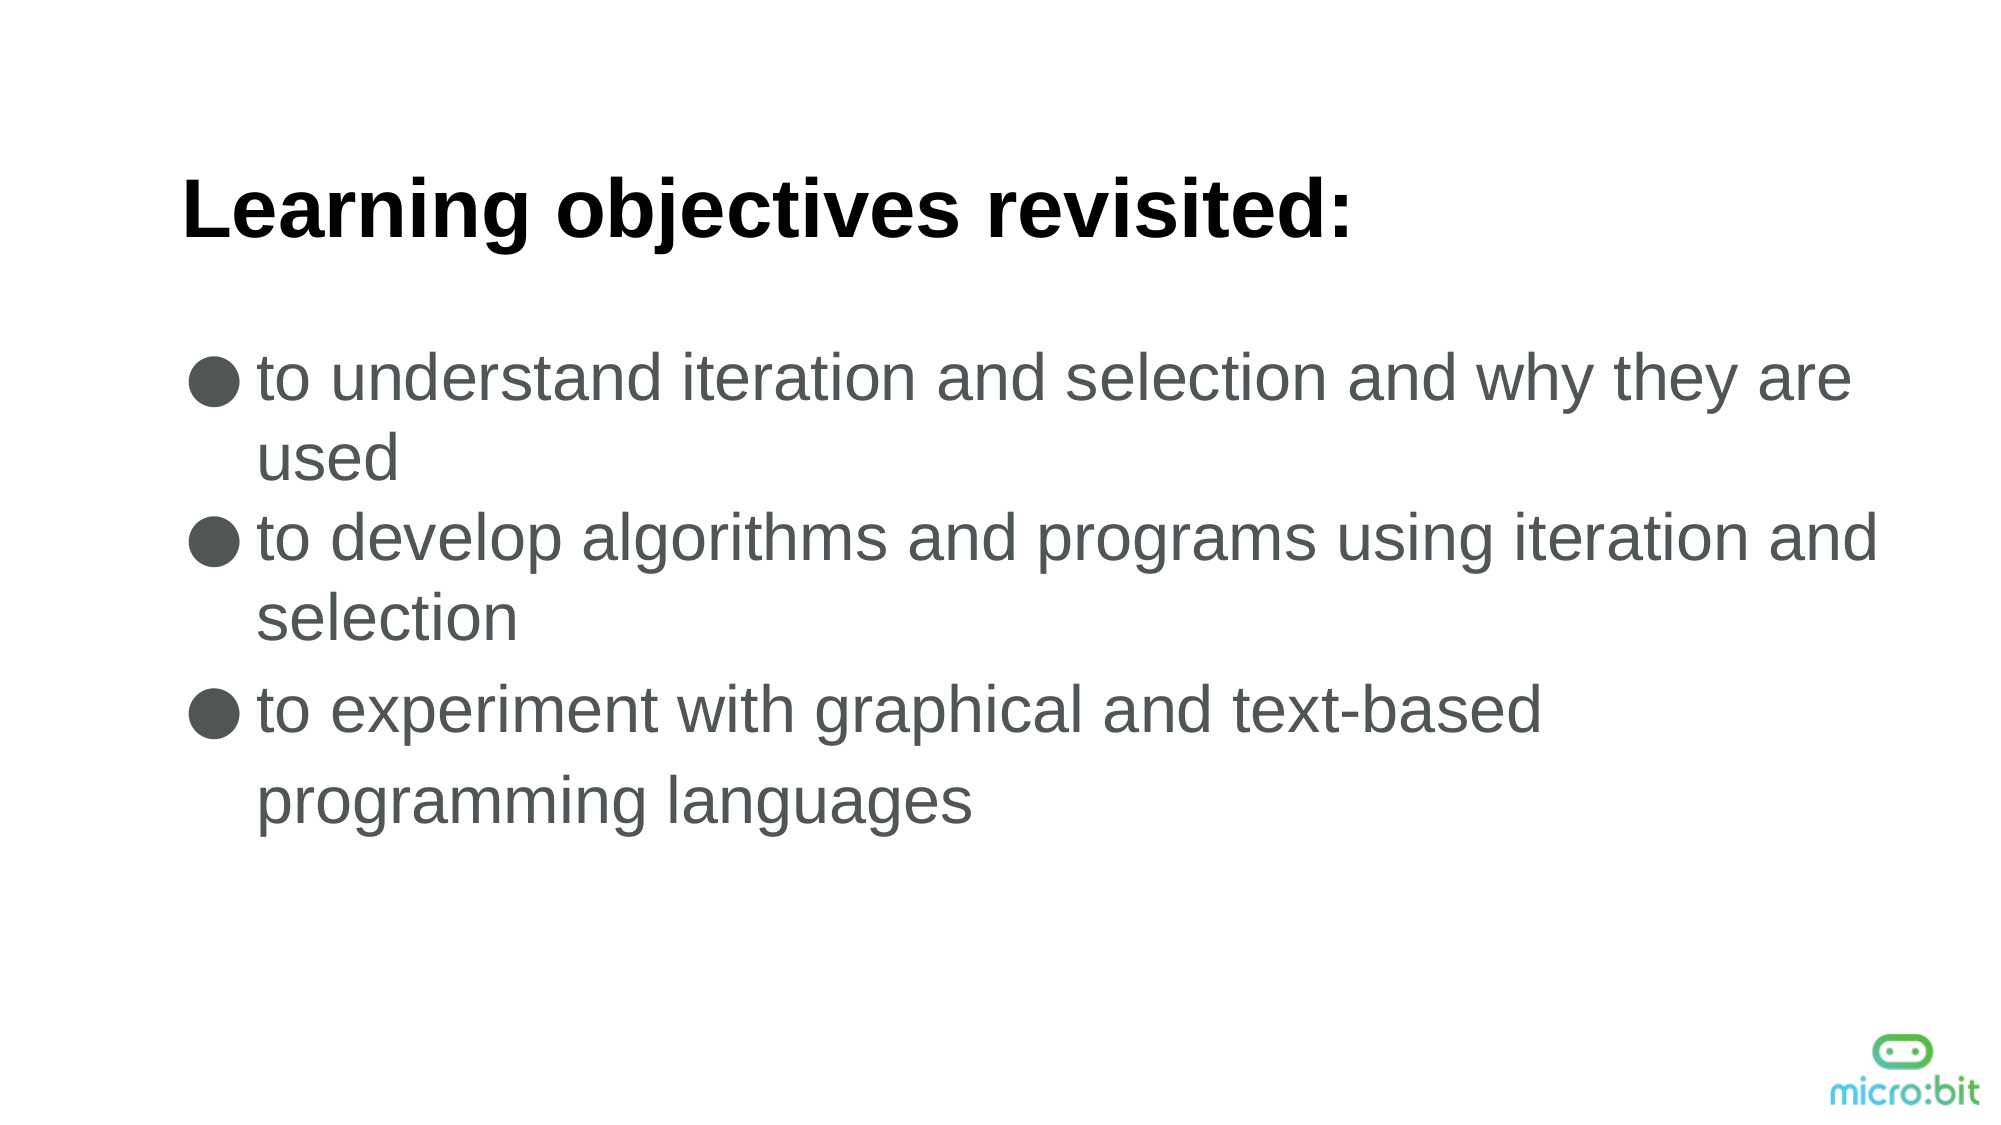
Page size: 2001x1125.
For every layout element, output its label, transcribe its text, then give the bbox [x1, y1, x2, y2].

picture [1830, 1029, 1980, 1106]
text_box Learning objectives revisited: to understand iteration and selection and why they are used to develop algorithms and programs using iteration and selection to experiment with graphical and text-based programming languages [166, 60, 1918, 884]
